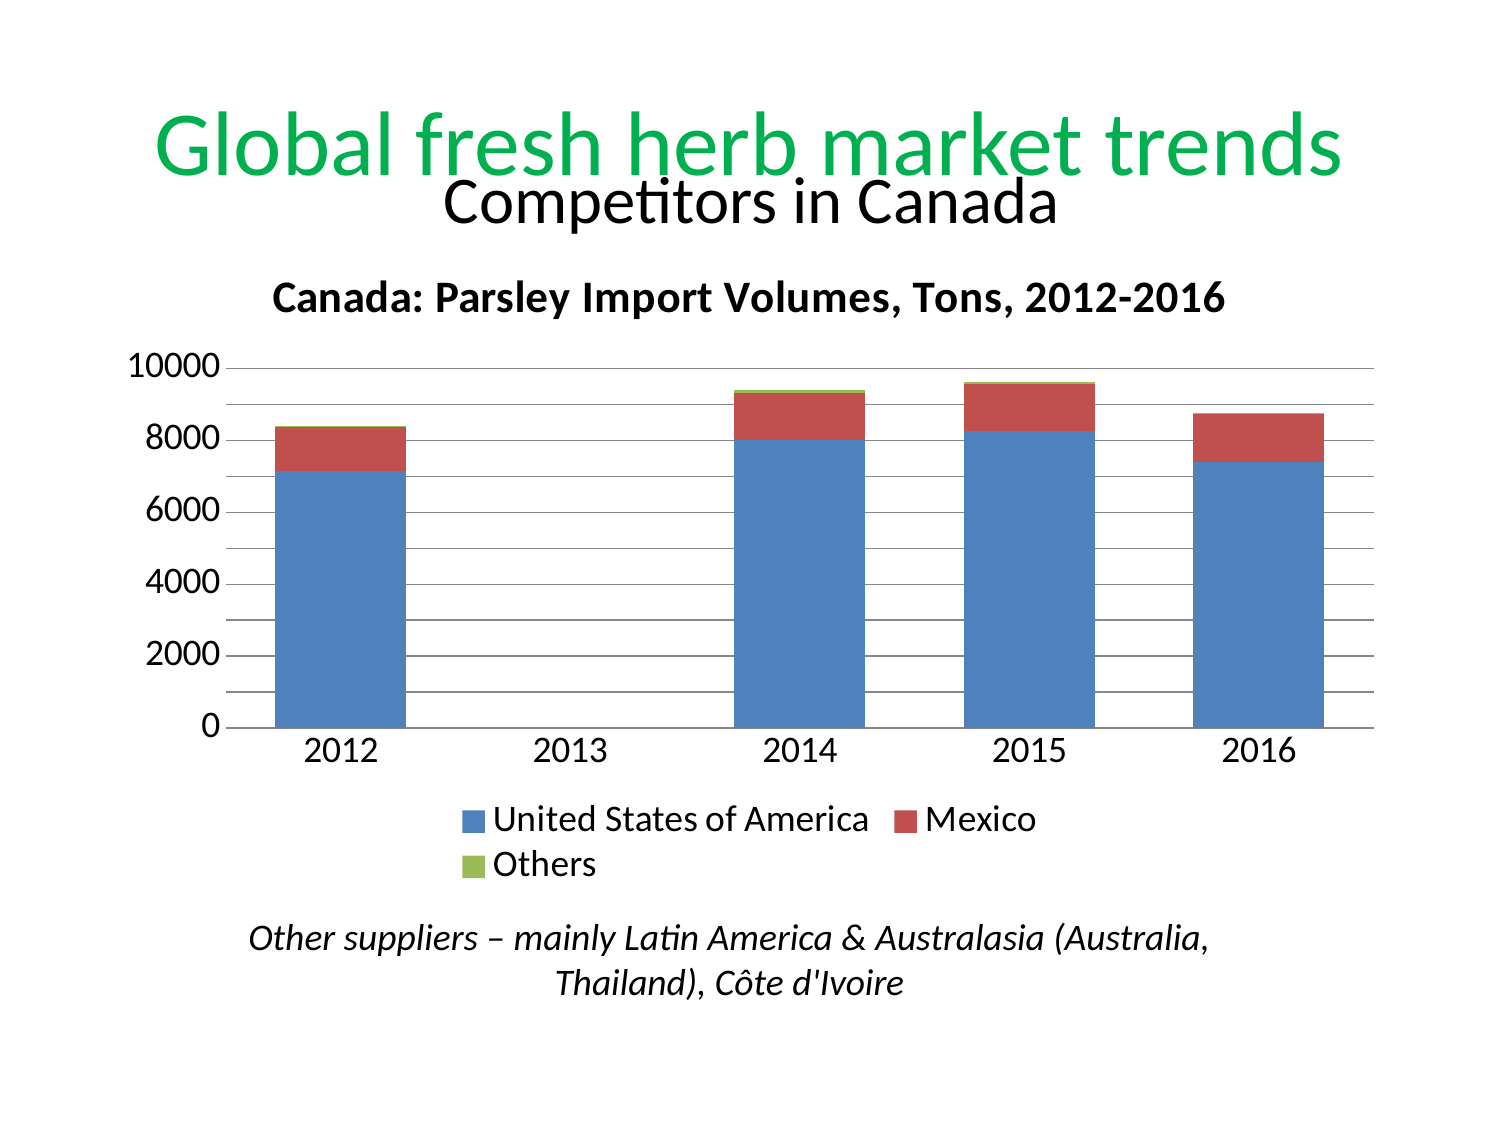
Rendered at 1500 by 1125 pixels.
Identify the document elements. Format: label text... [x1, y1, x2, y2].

chart [100, 243, 1400, 894]
text_box Other suppliers – mainly Latin America & Australasia (Australia, Thailand), Côte d'Ivoire [201, 905, 1258, 1010]
title Global fresh herb market trends [75, 45, 1425, 233]
list Competitors in Canada [76, 149, 1427, 256]
